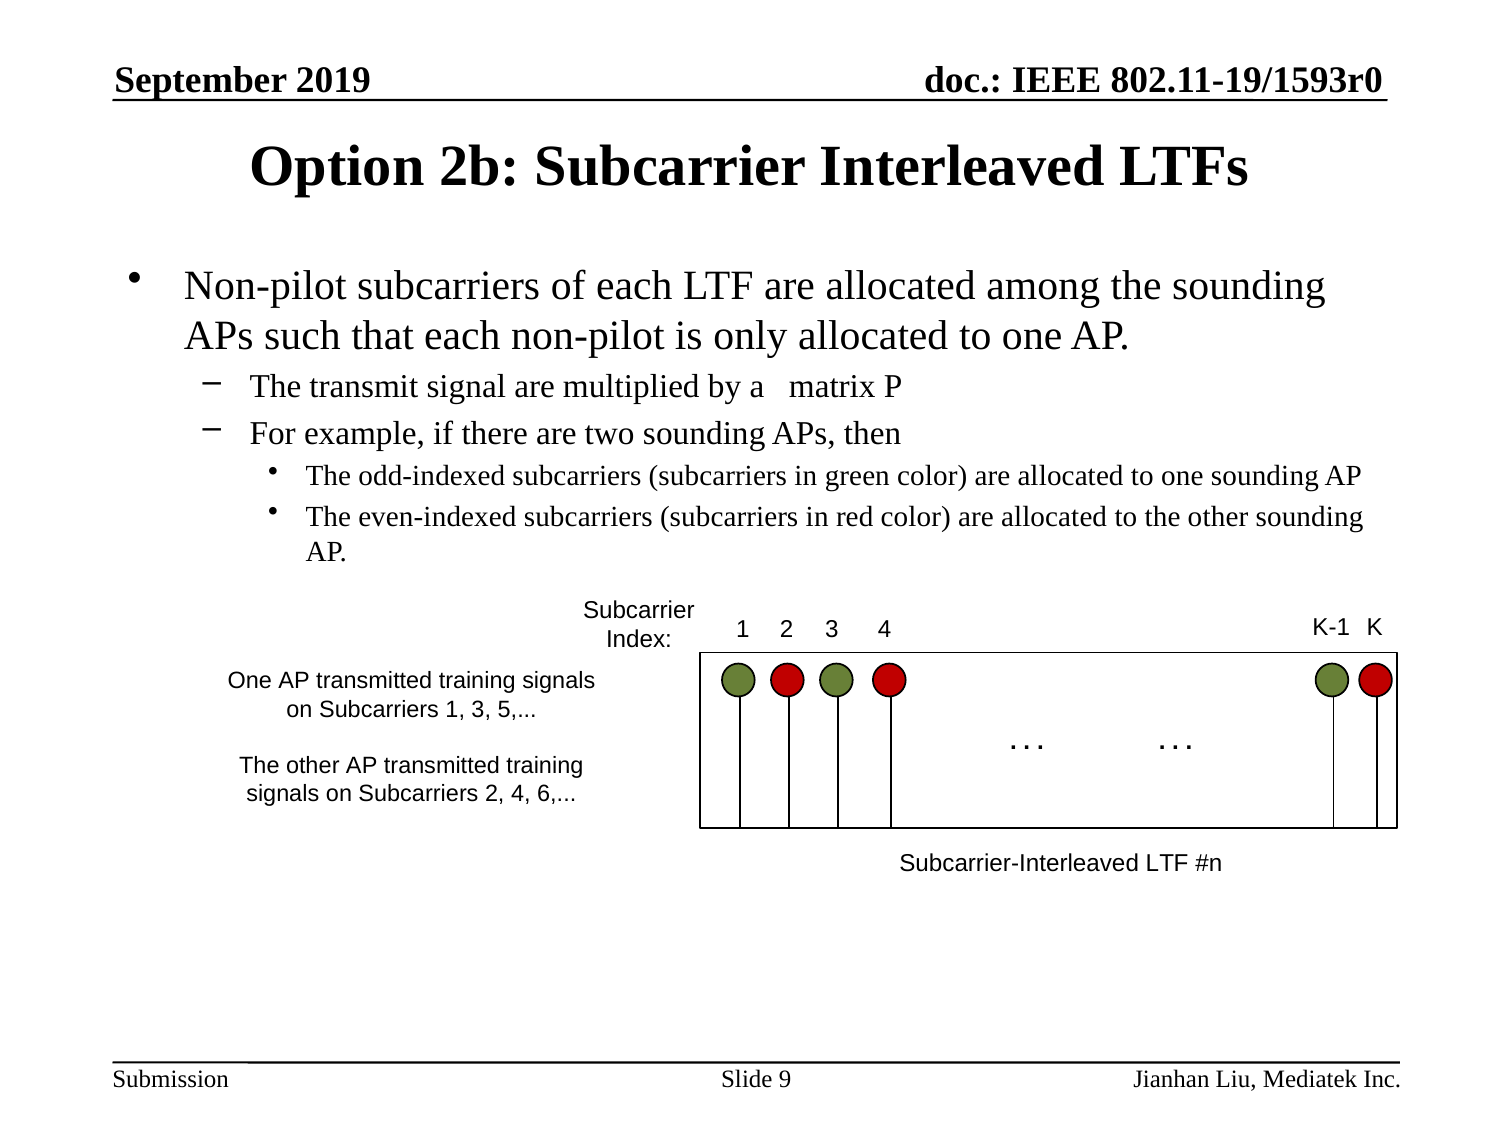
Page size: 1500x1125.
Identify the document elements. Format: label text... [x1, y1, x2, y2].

footer Jianhan Liu, Mediatek Inc. [1129, 1061, 1402, 1093]
picture [224, 589, 1402, 882]
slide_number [114, 54, 374, 101]
slide_number Slide 9 [712, 1061, 800, 1093]
title Option 2b: Subcarrier Interleaved LTFs [112, 112, 1388, 213]
